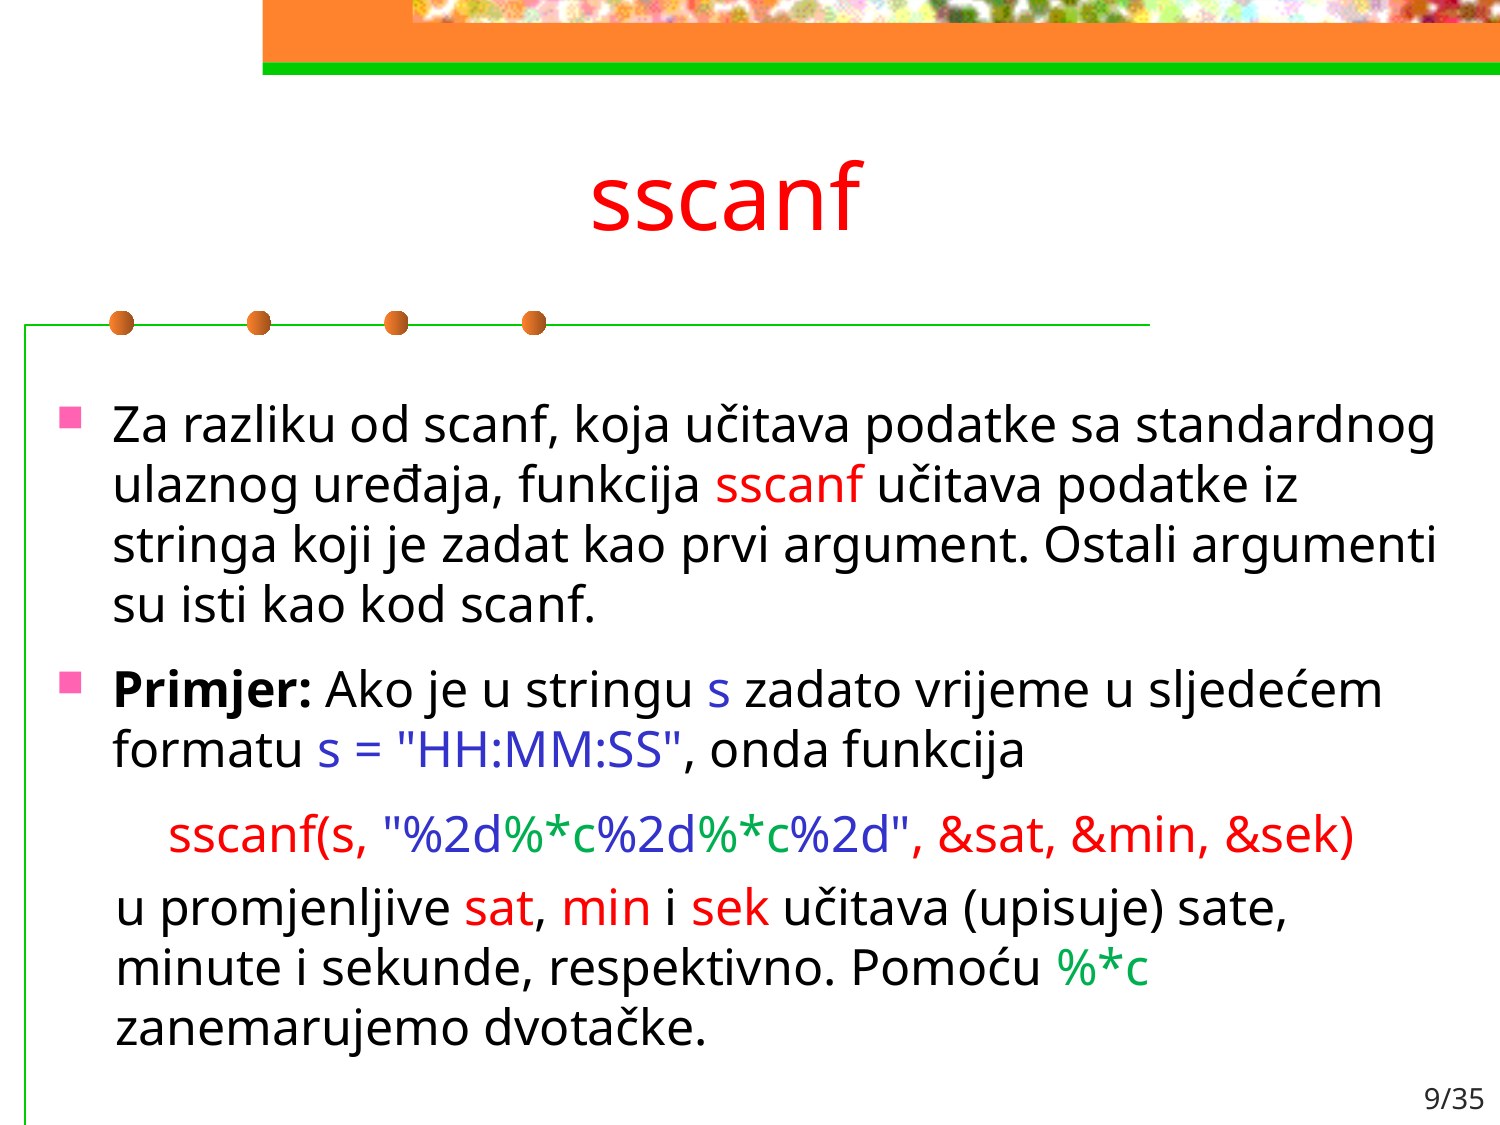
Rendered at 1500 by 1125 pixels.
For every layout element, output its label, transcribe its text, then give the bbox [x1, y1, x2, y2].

text_box 9/35 [1374, 1072, 1500, 1123]
list Za razliku od scanf, koja učitava podatke sa standardnog ulaznog uređaja, funkcija sscanf učitava podatke iz stringa koji je zadat kao prvi argument. Ostali argumenti su isti kao kod scanf. Primjer: Ako je u stringu s zadato vrijeme u sljedećem formatu s = "HH:MM:SS", onda funkcija sscanf(s, "%2d%*c%2d%*c%2d", &sat, &min, &sek) u promjenljive sat, min i sek učitava (upisuje) sate, minute i sekunde, respektivno. Pomoću %*c zanemarujemo dvotačke. [41, 385, 1483, 1059]
picture [412, 0, 1500, 23]
title sscanf [87, 99, 1363, 288]
